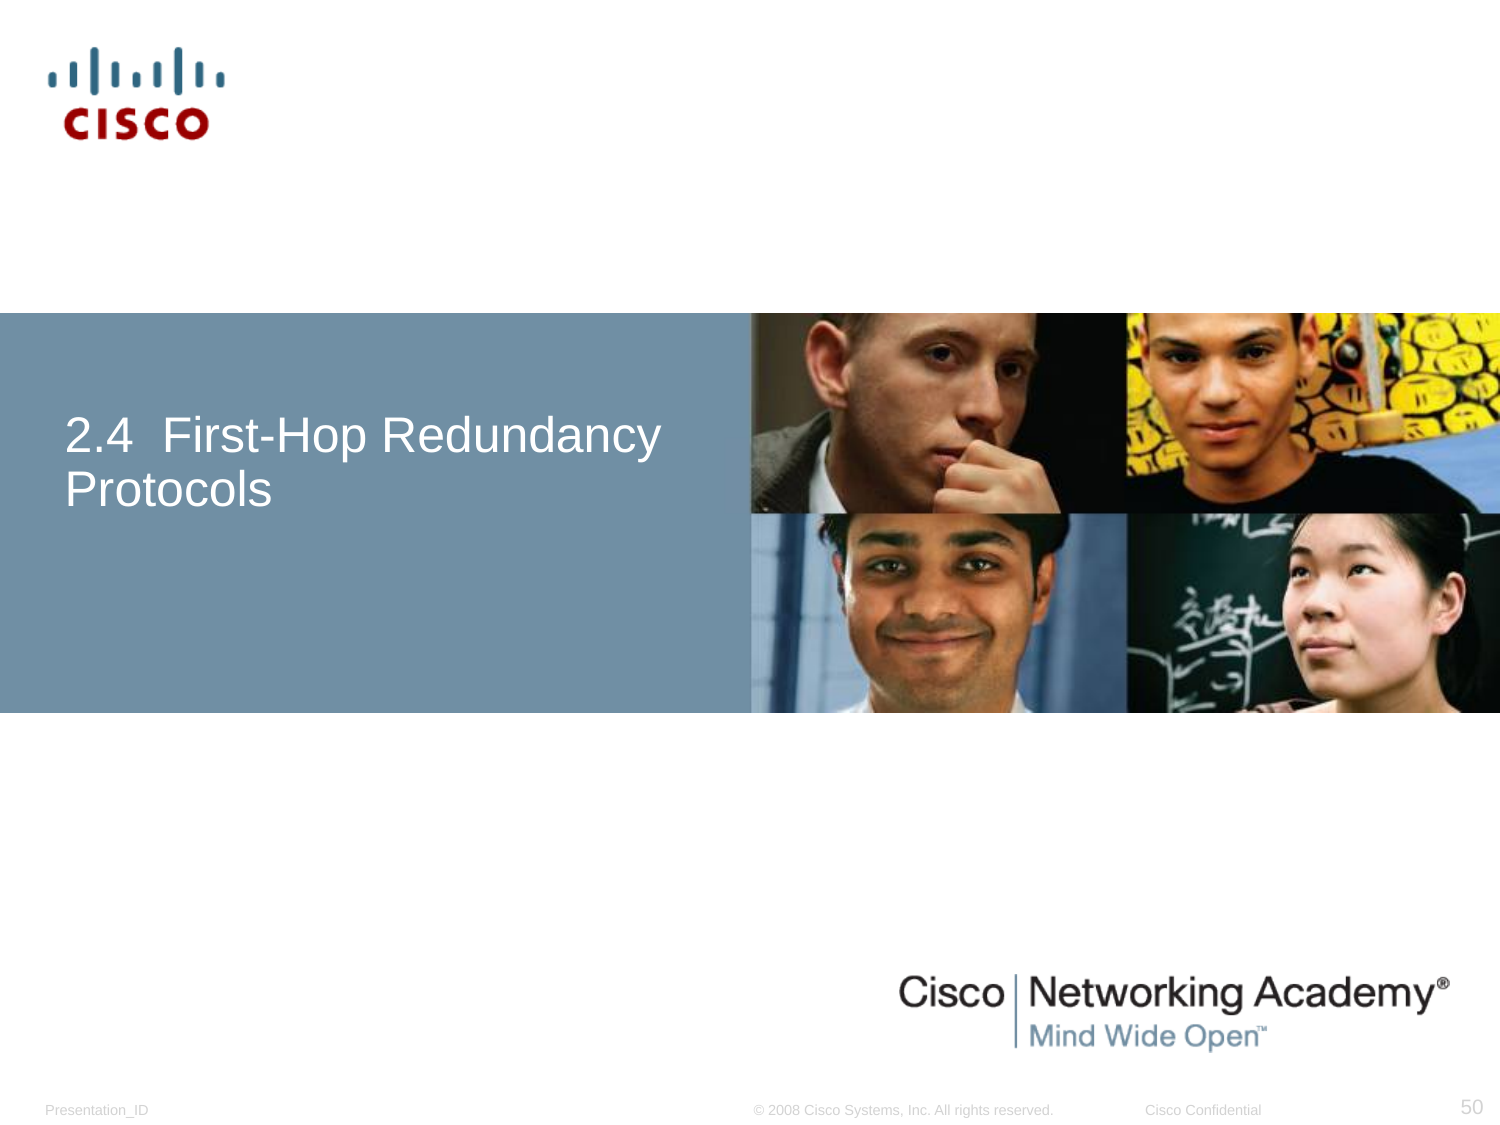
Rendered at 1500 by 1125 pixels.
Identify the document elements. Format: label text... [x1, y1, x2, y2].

picture [0, 313, 1500, 713]
picture [899, 974, 1450, 1053]
title 2.4 First-Hop Redundancy Protocols [50, 371, 684, 615]
picture [40, 19, 233, 168]
